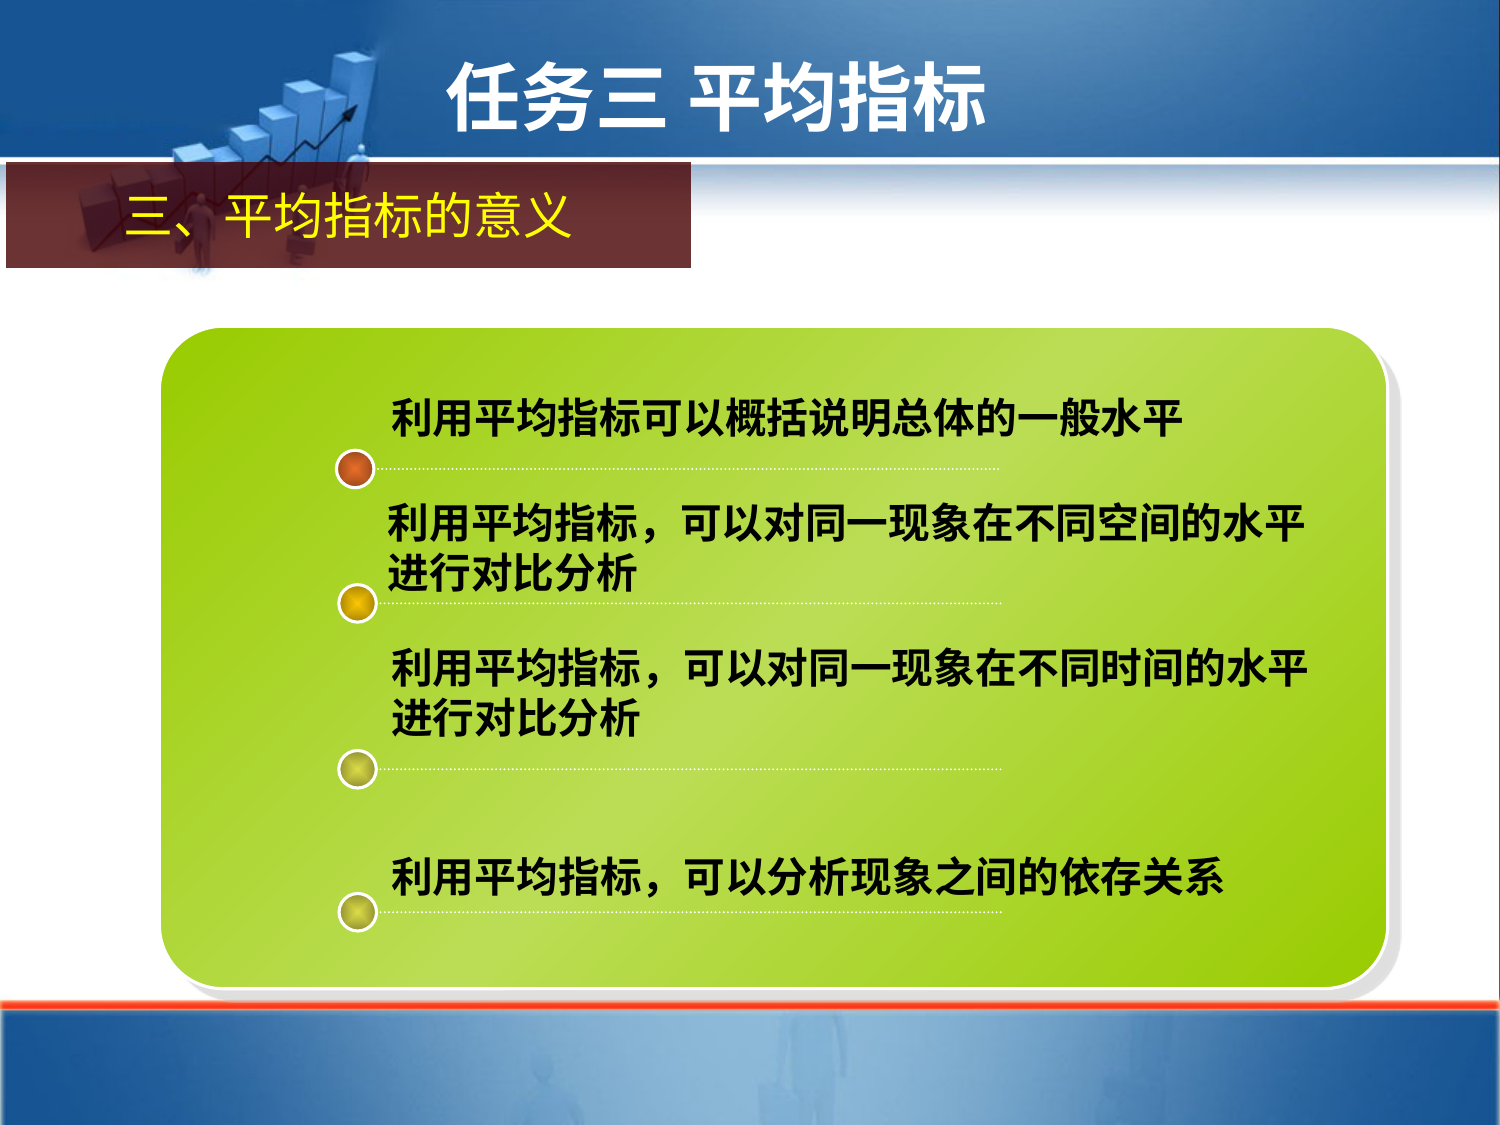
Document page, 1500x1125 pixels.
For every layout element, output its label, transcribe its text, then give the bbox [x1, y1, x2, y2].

text_box 利用平均指标，可以对同一现象在不同时间的水平进行对比分析 [376, 634, 1359, 750]
text_box 任务三 平均指标 [395, 42, 1500, 148]
text_box 利用平均指标可以概括说明总体的一般水平 [376, 384, 1393, 450]
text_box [338, 750, 1002, 789]
text_box 利用平均指标，可以分析现象之间的依存关系 [376, 843, 1360, 909]
text_box 利用平均指标，可以对同一现象在不同空间的水平进行对比分析 [372, 489, 1329, 605]
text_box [338, 584, 1002, 623]
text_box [336, 403, 1000, 489]
text_box 三、平均指标的意义 [6, 162, 691, 268]
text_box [338, 893, 1002, 932]
text_box [159, 326, 1388, 989]
picture [0, 0, 1500, 1125]
